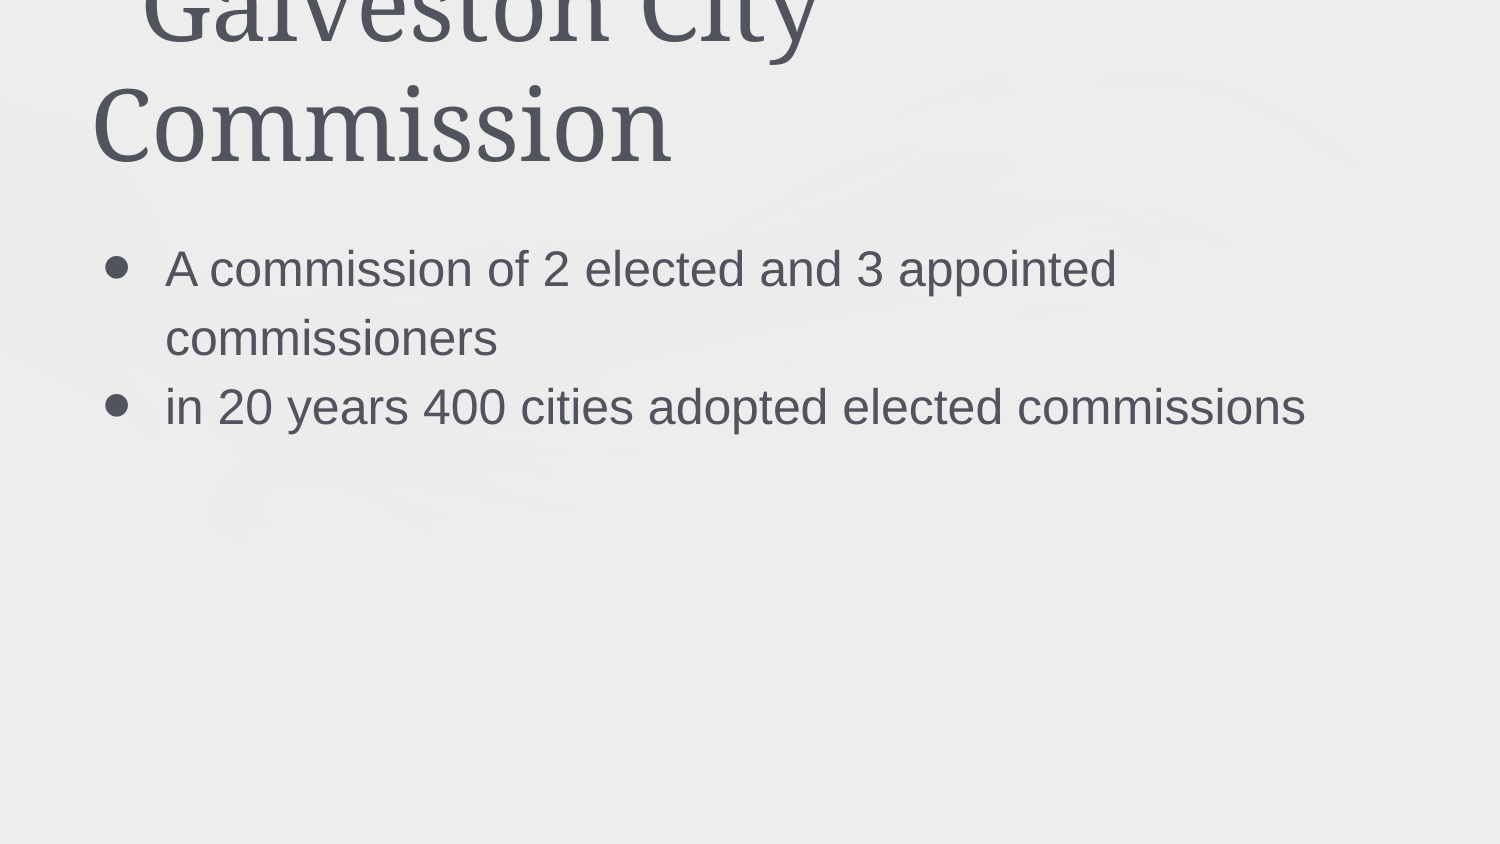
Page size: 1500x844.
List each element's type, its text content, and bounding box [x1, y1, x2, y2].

list A commission of 2 elected and 3 appointed commissioners in 20 years 400 cities adopted elected commissions [75, 212, 1425, 808]
title Galveston City Commission [75, 25, 1425, 197]
